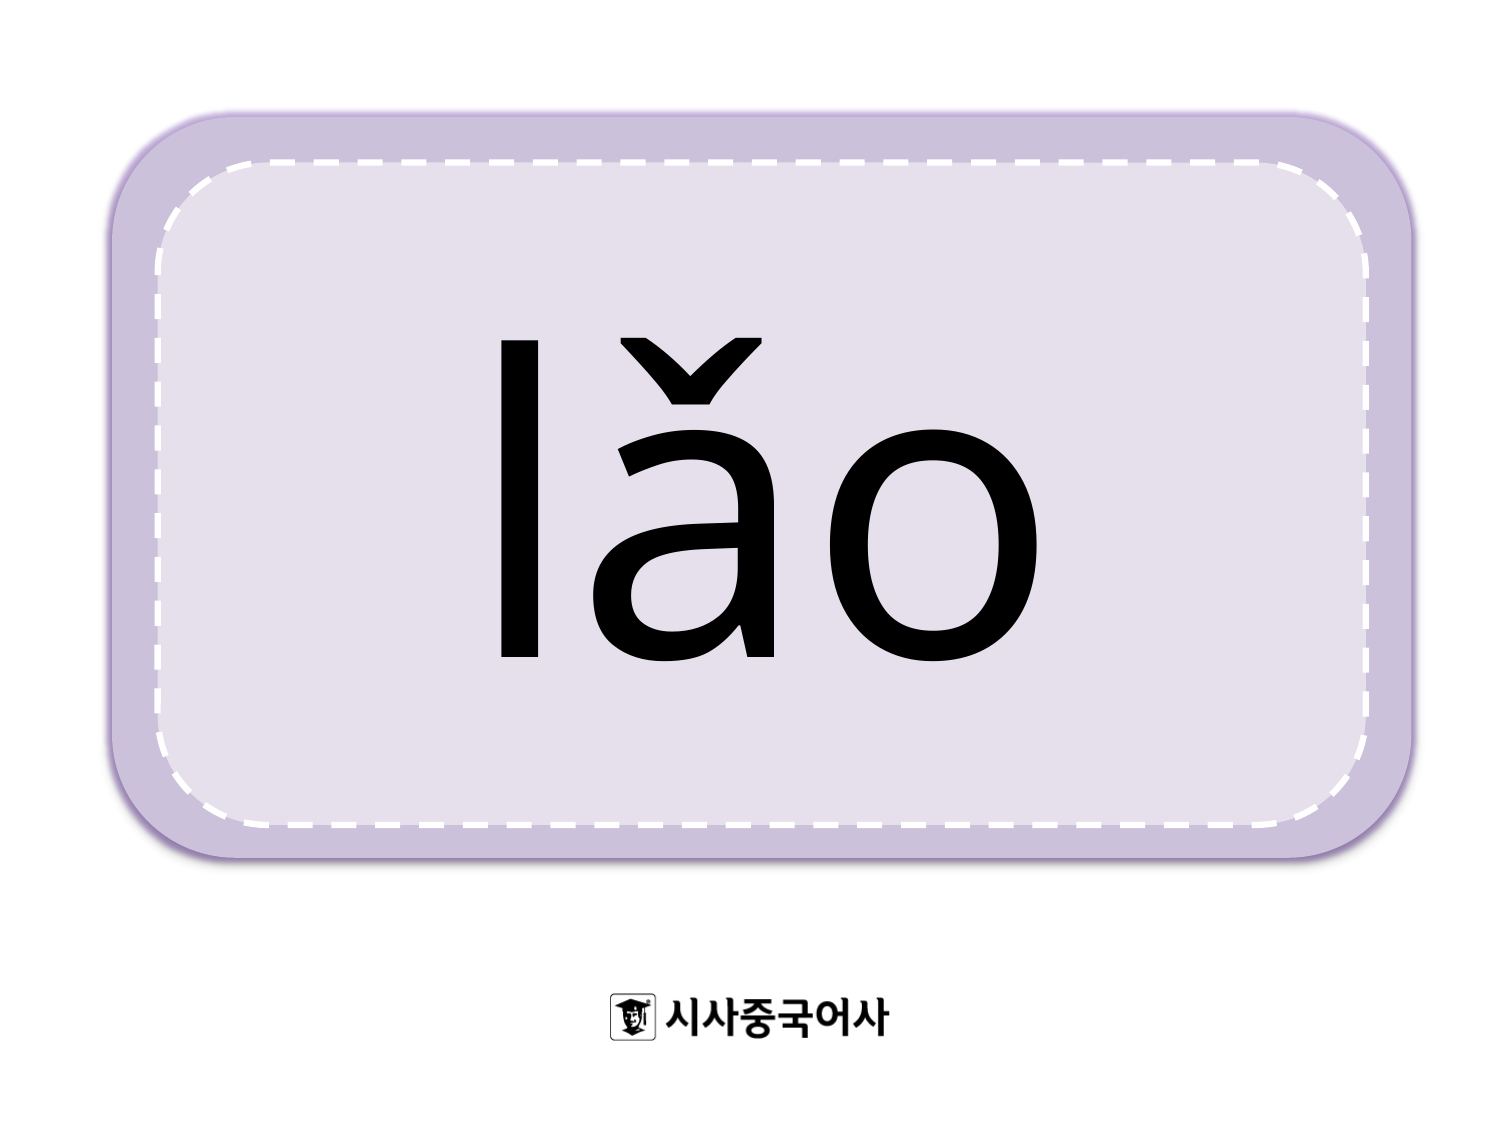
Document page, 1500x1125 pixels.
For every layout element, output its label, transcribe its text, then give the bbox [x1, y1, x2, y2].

text_box lǎo [159, 159, 1368, 823]
picture [602, 987, 898, 1047]
